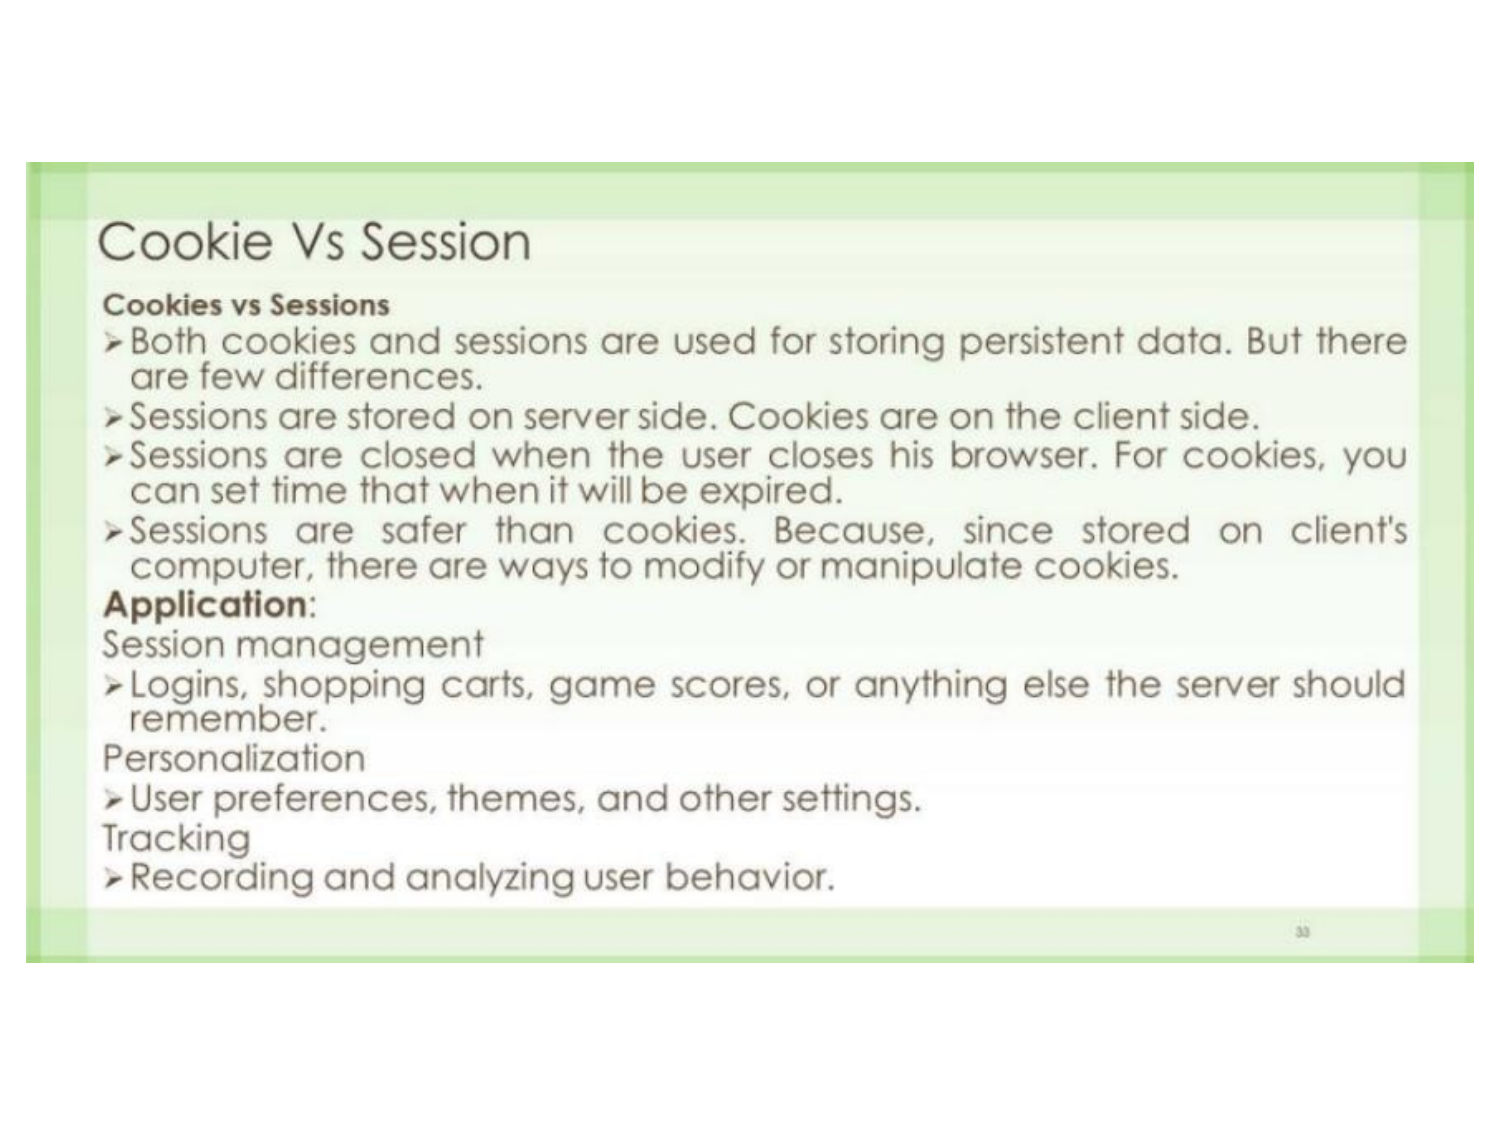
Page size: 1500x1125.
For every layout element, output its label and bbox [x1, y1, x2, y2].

picture [26, 162, 1474, 963]
